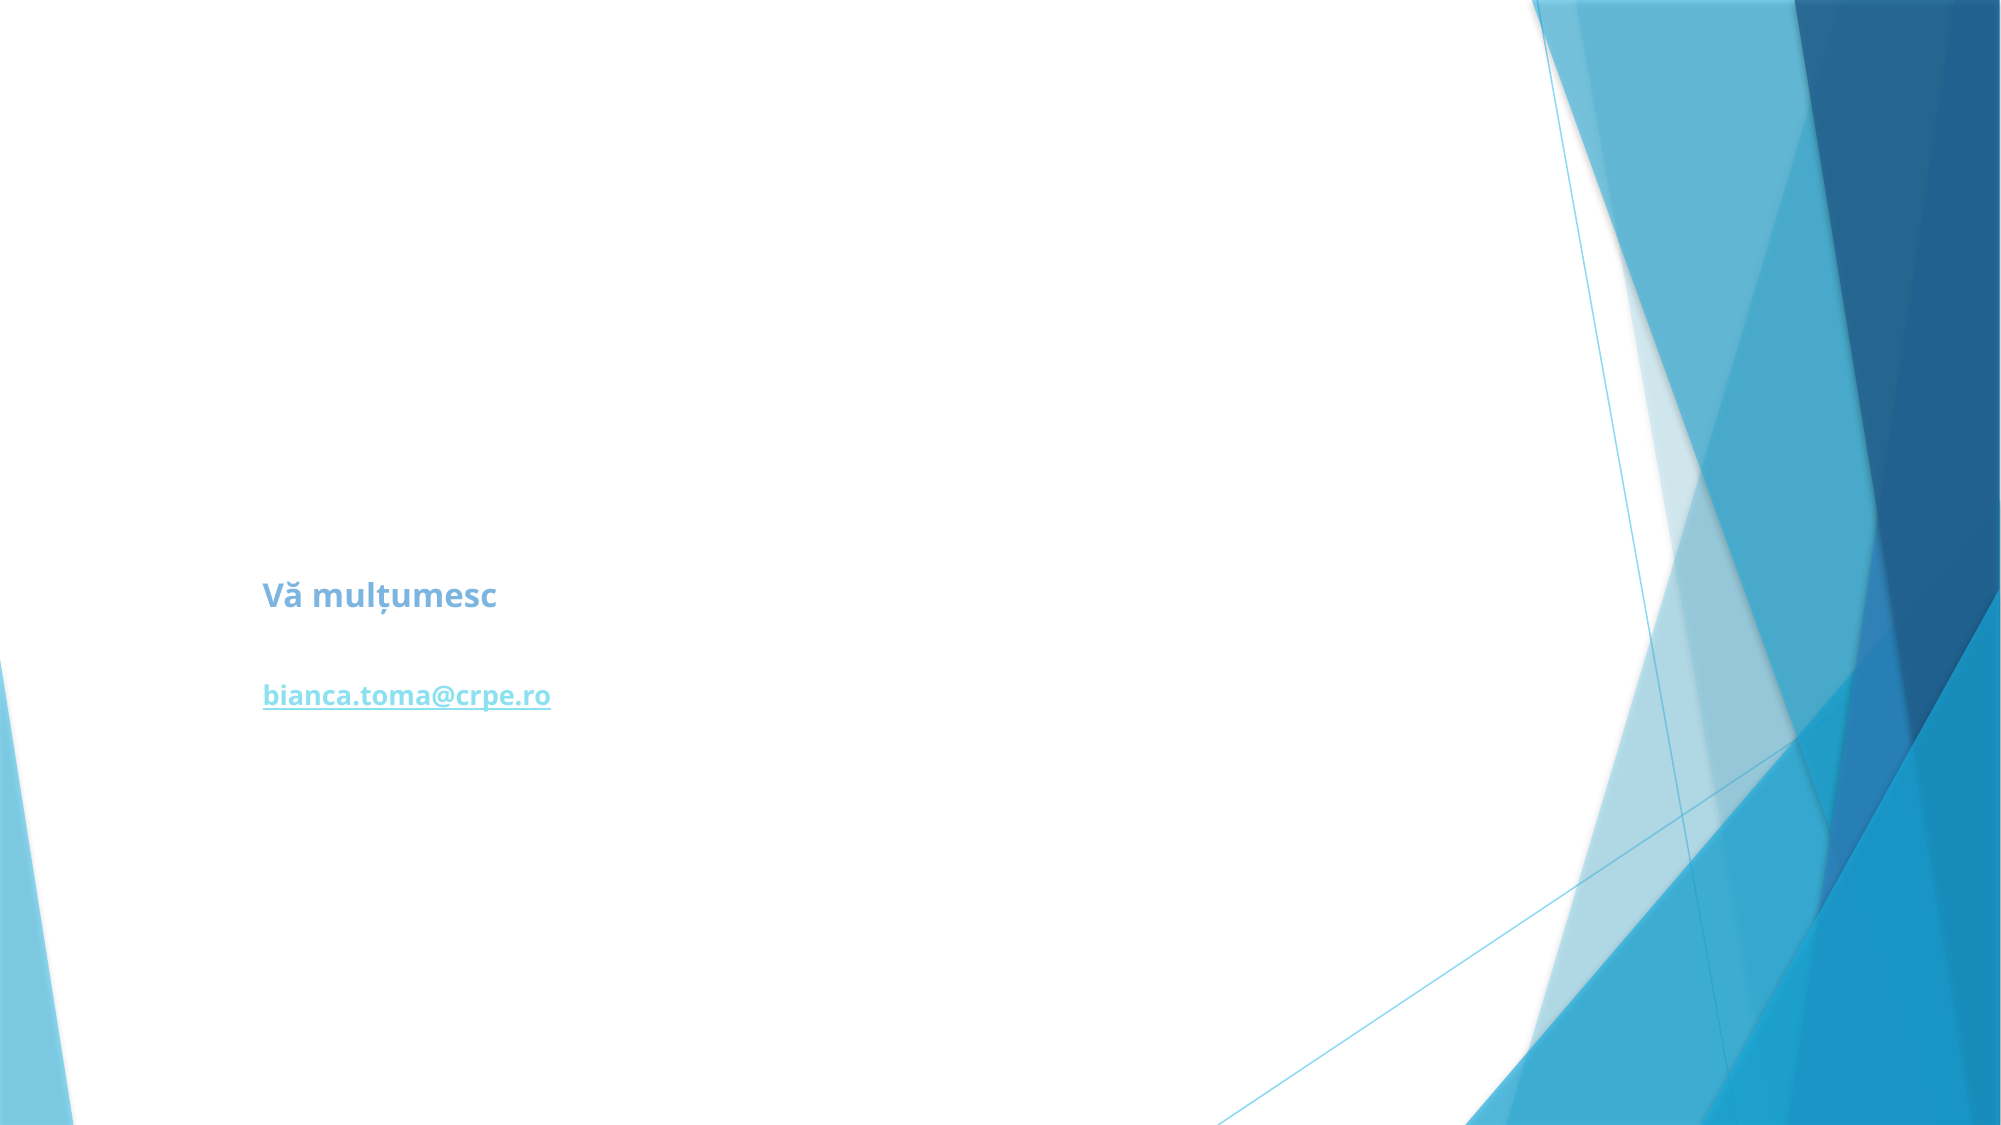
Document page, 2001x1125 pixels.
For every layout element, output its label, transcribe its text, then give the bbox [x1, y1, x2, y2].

title Vă mulțumesc bianca.toma@crpe.ro [247, 566, 1400, 758]
